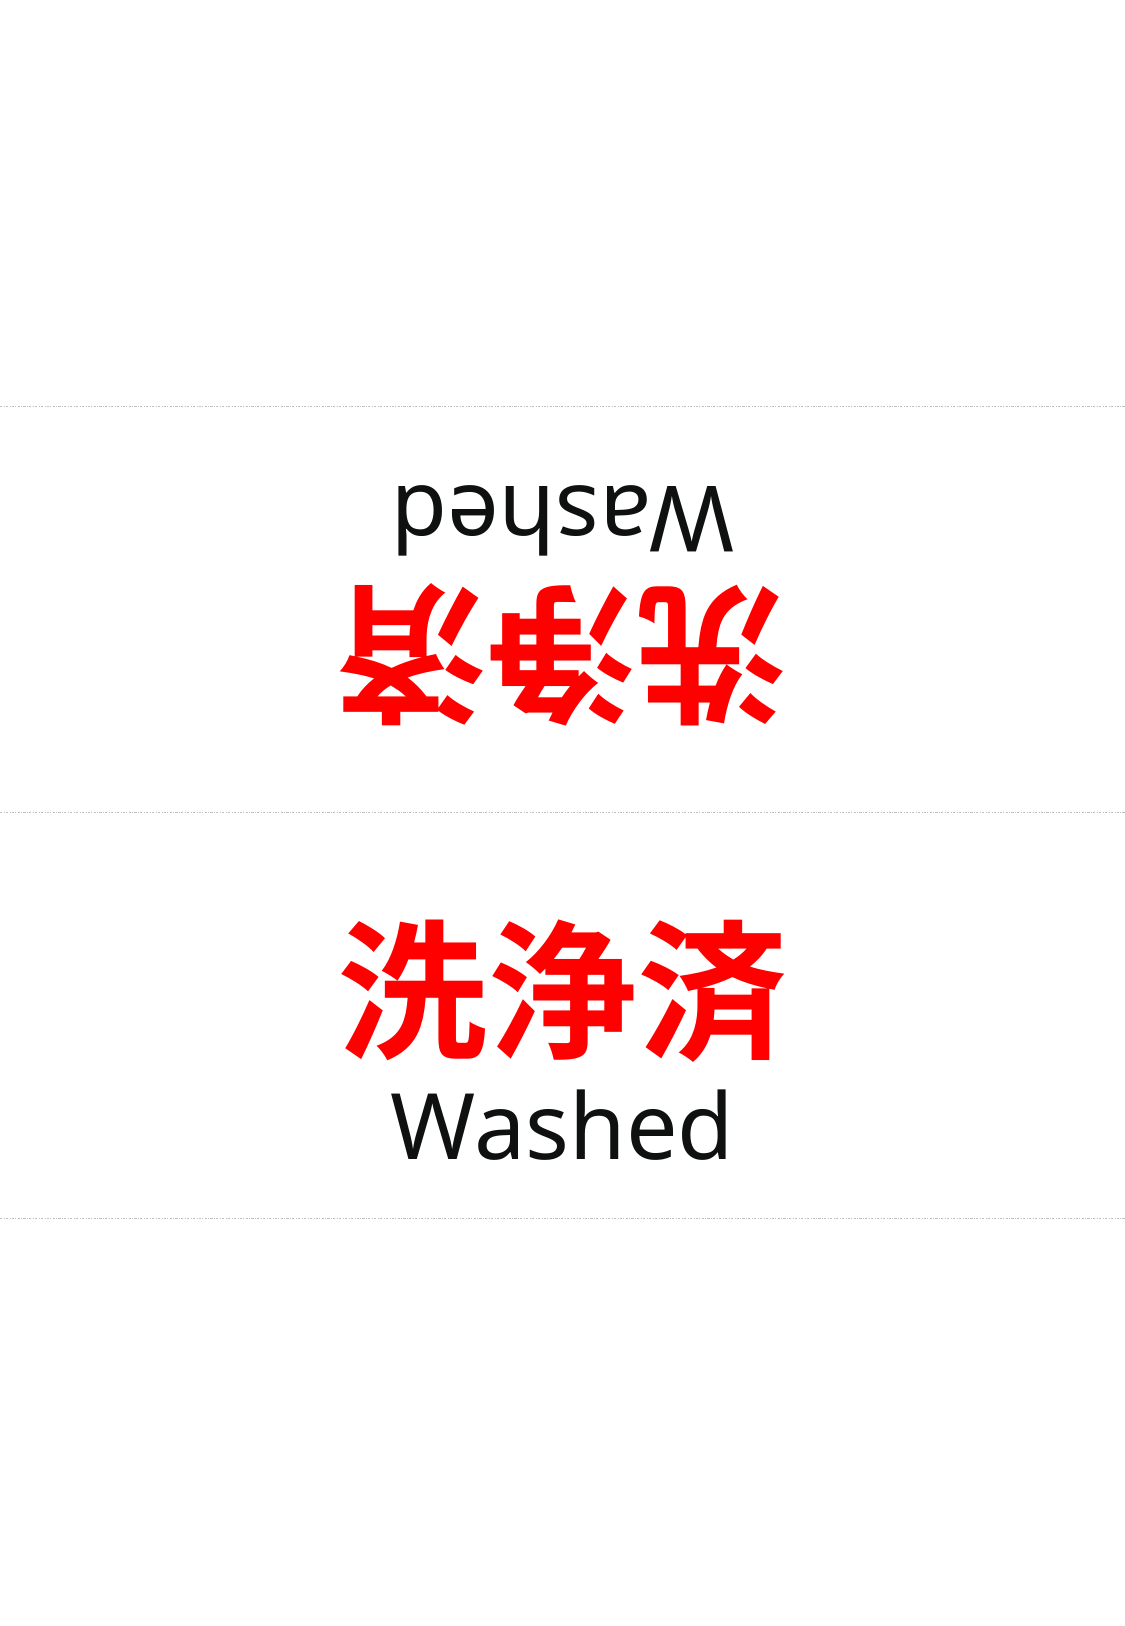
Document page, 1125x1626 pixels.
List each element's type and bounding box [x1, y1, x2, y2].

text_box [320, 890, 805, 1187]
text_box [320, 459, 805, 756]
